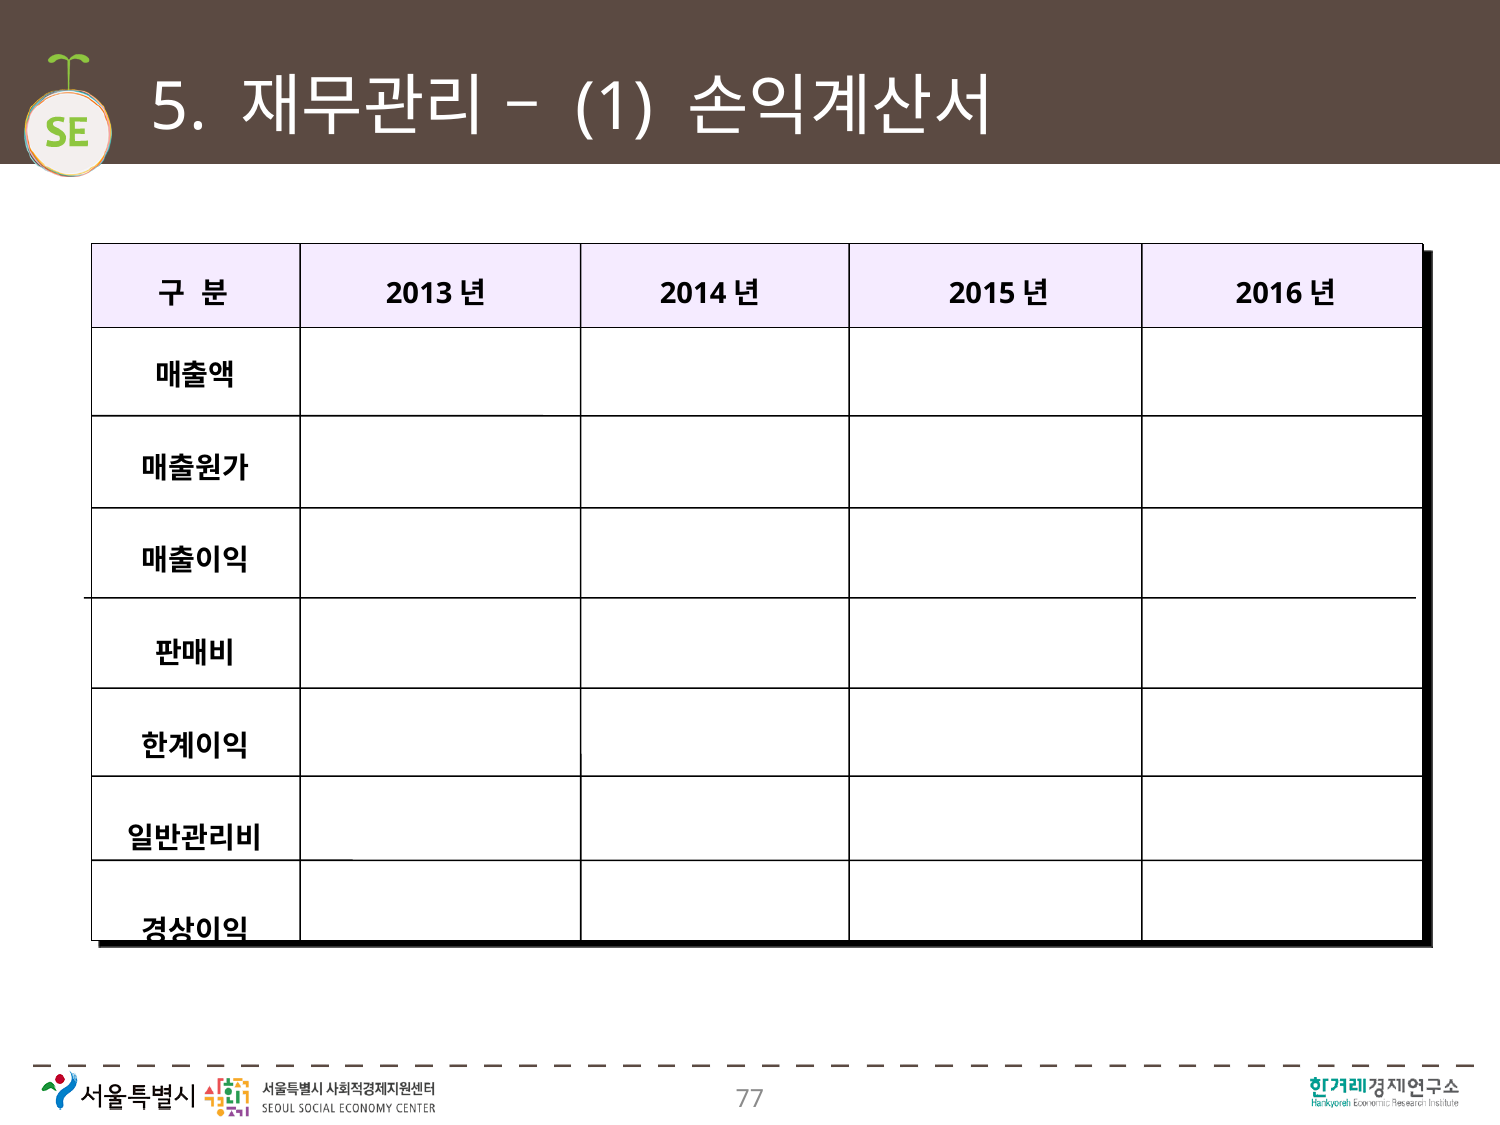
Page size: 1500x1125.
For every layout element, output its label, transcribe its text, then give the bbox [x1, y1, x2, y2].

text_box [83, 243, 1424, 941]
title 5. 재무관리 – (1) 손익계산서 [135, 45, 1463, 161]
slide_number 77 [696, 1069, 804, 1125]
picture [0, 0, 1500, 1125]
